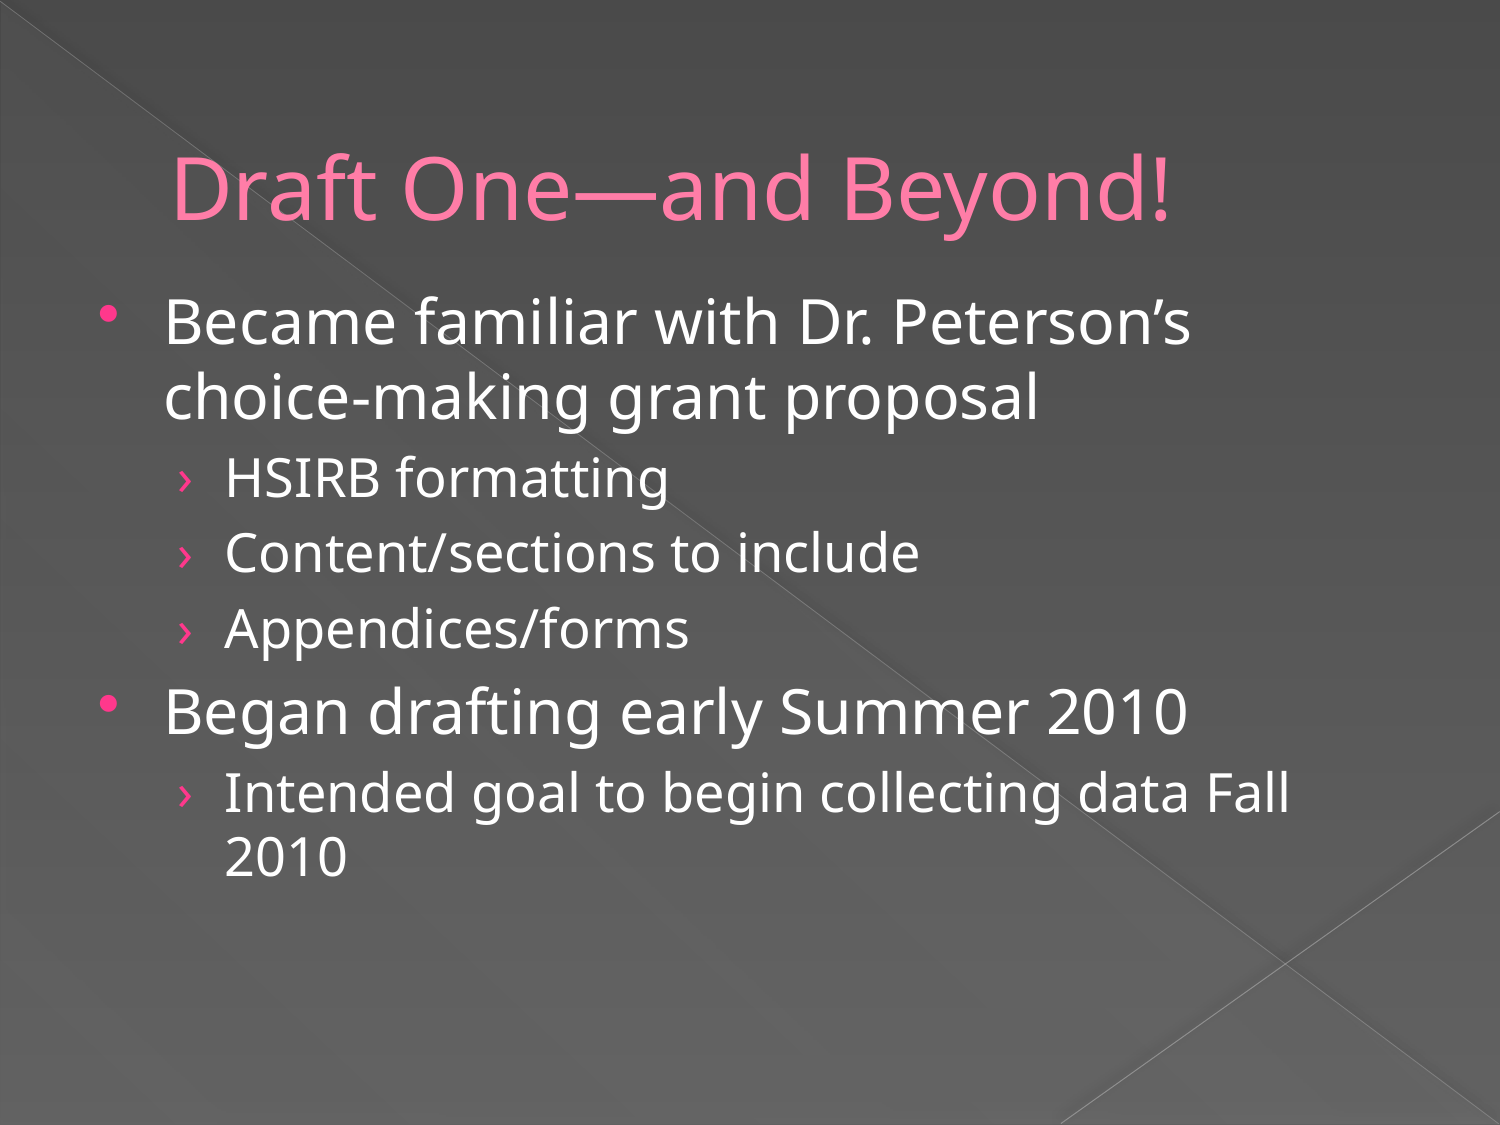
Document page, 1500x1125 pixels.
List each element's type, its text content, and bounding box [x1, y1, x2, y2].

title Draft One—and Beyond! [75, 70, 1425, 275]
list Became familiar with Dr. Peterson’s choice-making grant proposal HSIRB formatting Content/sections to include Appendices/forms Began drafting early Summer 2010 Intended goal to begin collecting data Fall 2010 [75, 275, 1425, 1025]
